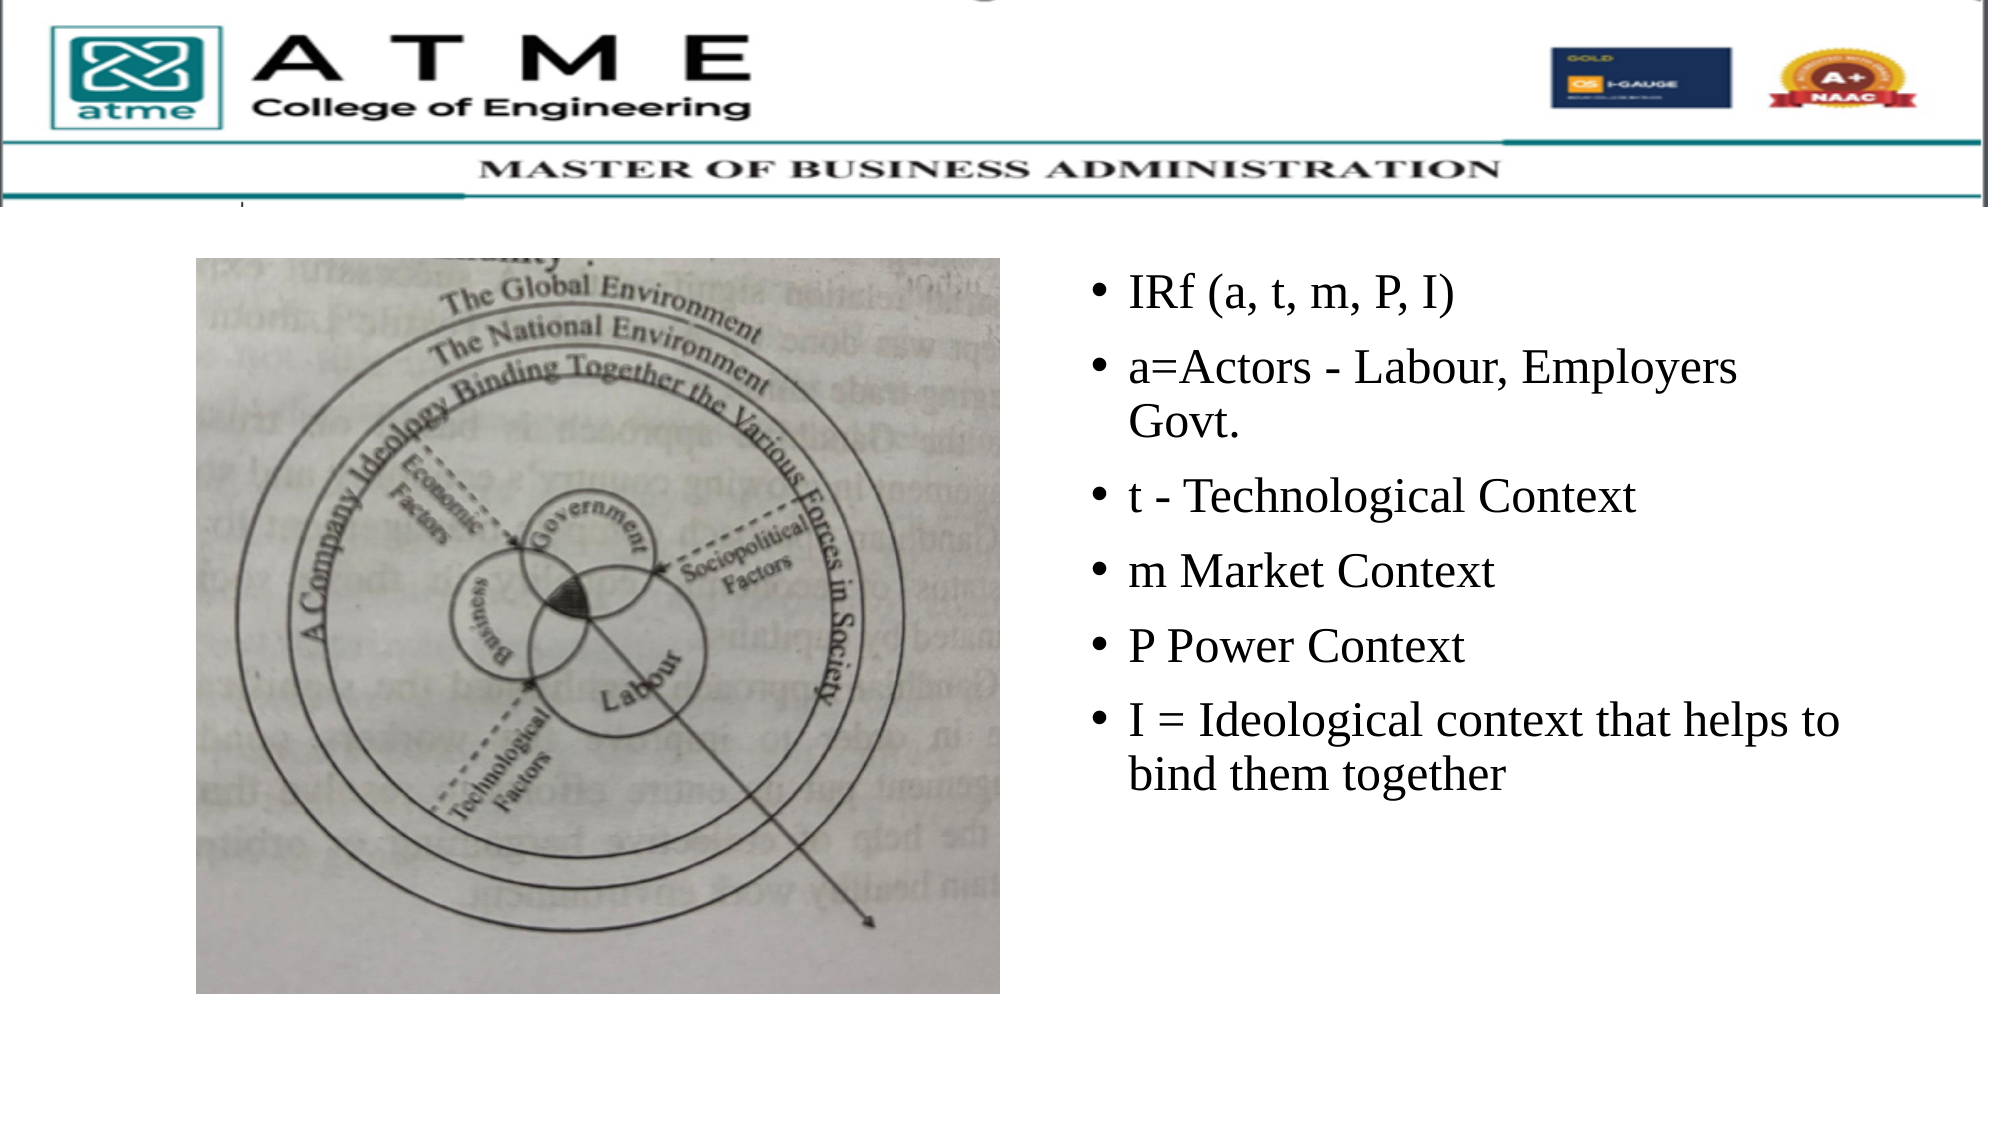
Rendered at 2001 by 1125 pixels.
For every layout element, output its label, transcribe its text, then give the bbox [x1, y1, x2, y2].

picture [0, 0, 1988, 207]
picture [196, 257, 1000, 994]
list IRf (a, t, m, P, I) a=Actors - Labour, Employers Govt. t - Technological Context m Market Context P Power Context I = Ideological context that helps to bind them together [1075, 258, 1863, 1041]
